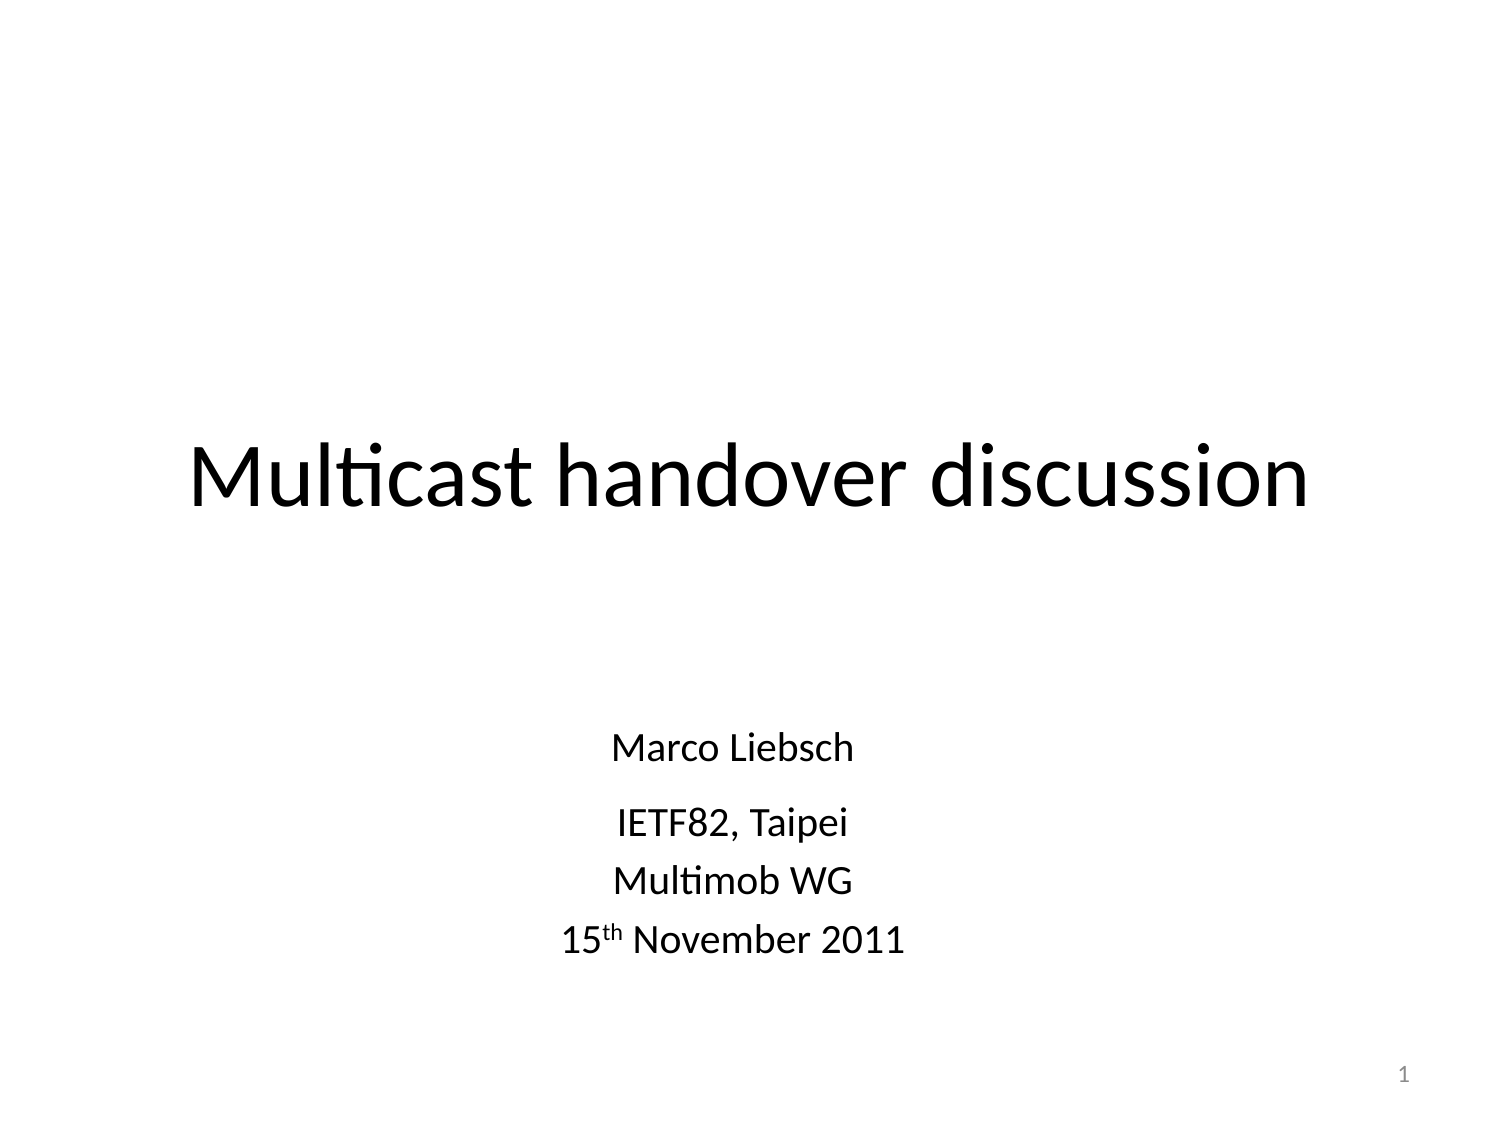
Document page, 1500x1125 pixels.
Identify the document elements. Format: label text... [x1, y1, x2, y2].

slide_number 1 [1074, 1042, 1425, 1103]
text_box Marco Liebsch IETF82, Taipei Multimob WG 15th November 2011 [207, 711, 1258, 1000]
title Multicast handover discussion [112, 349, 1388, 591]
